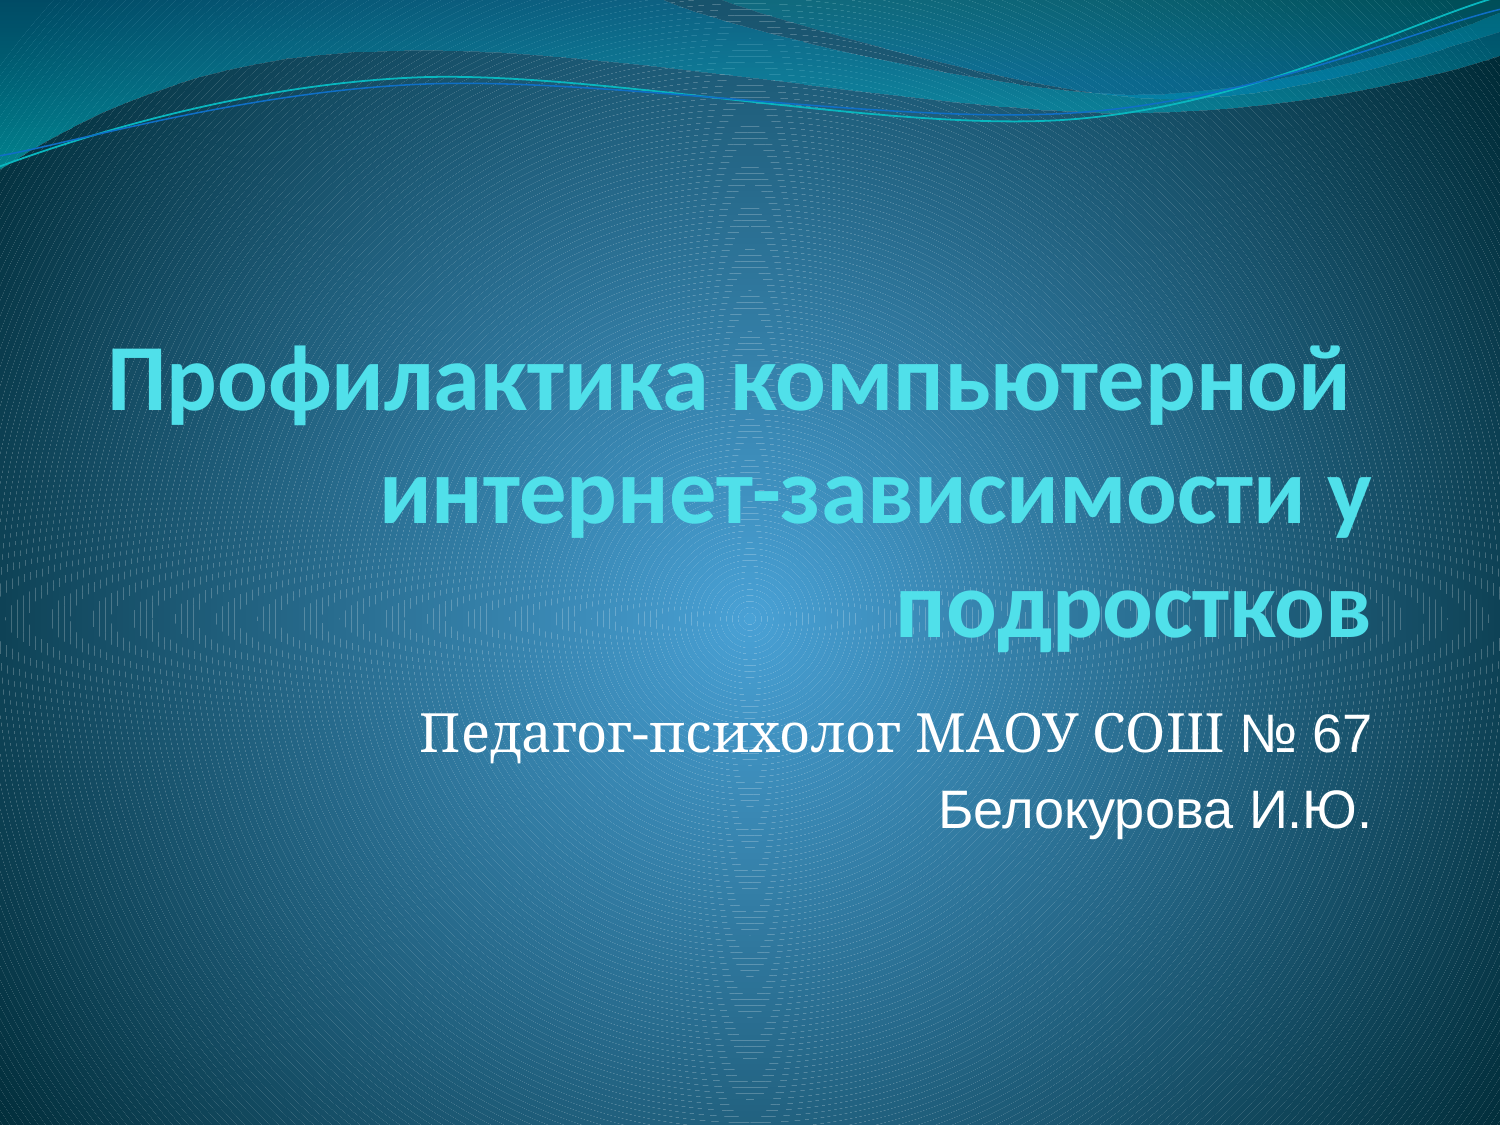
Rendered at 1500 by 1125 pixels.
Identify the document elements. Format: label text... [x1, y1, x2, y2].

title Профилактика компьютерной интернет-зависимости у подростков [87, 224, 1376, 657]
subtitle Педагог-психолог МАОУ СОШ № 67 Белокурова И.Ю. [87, 691, 1376, 891]
